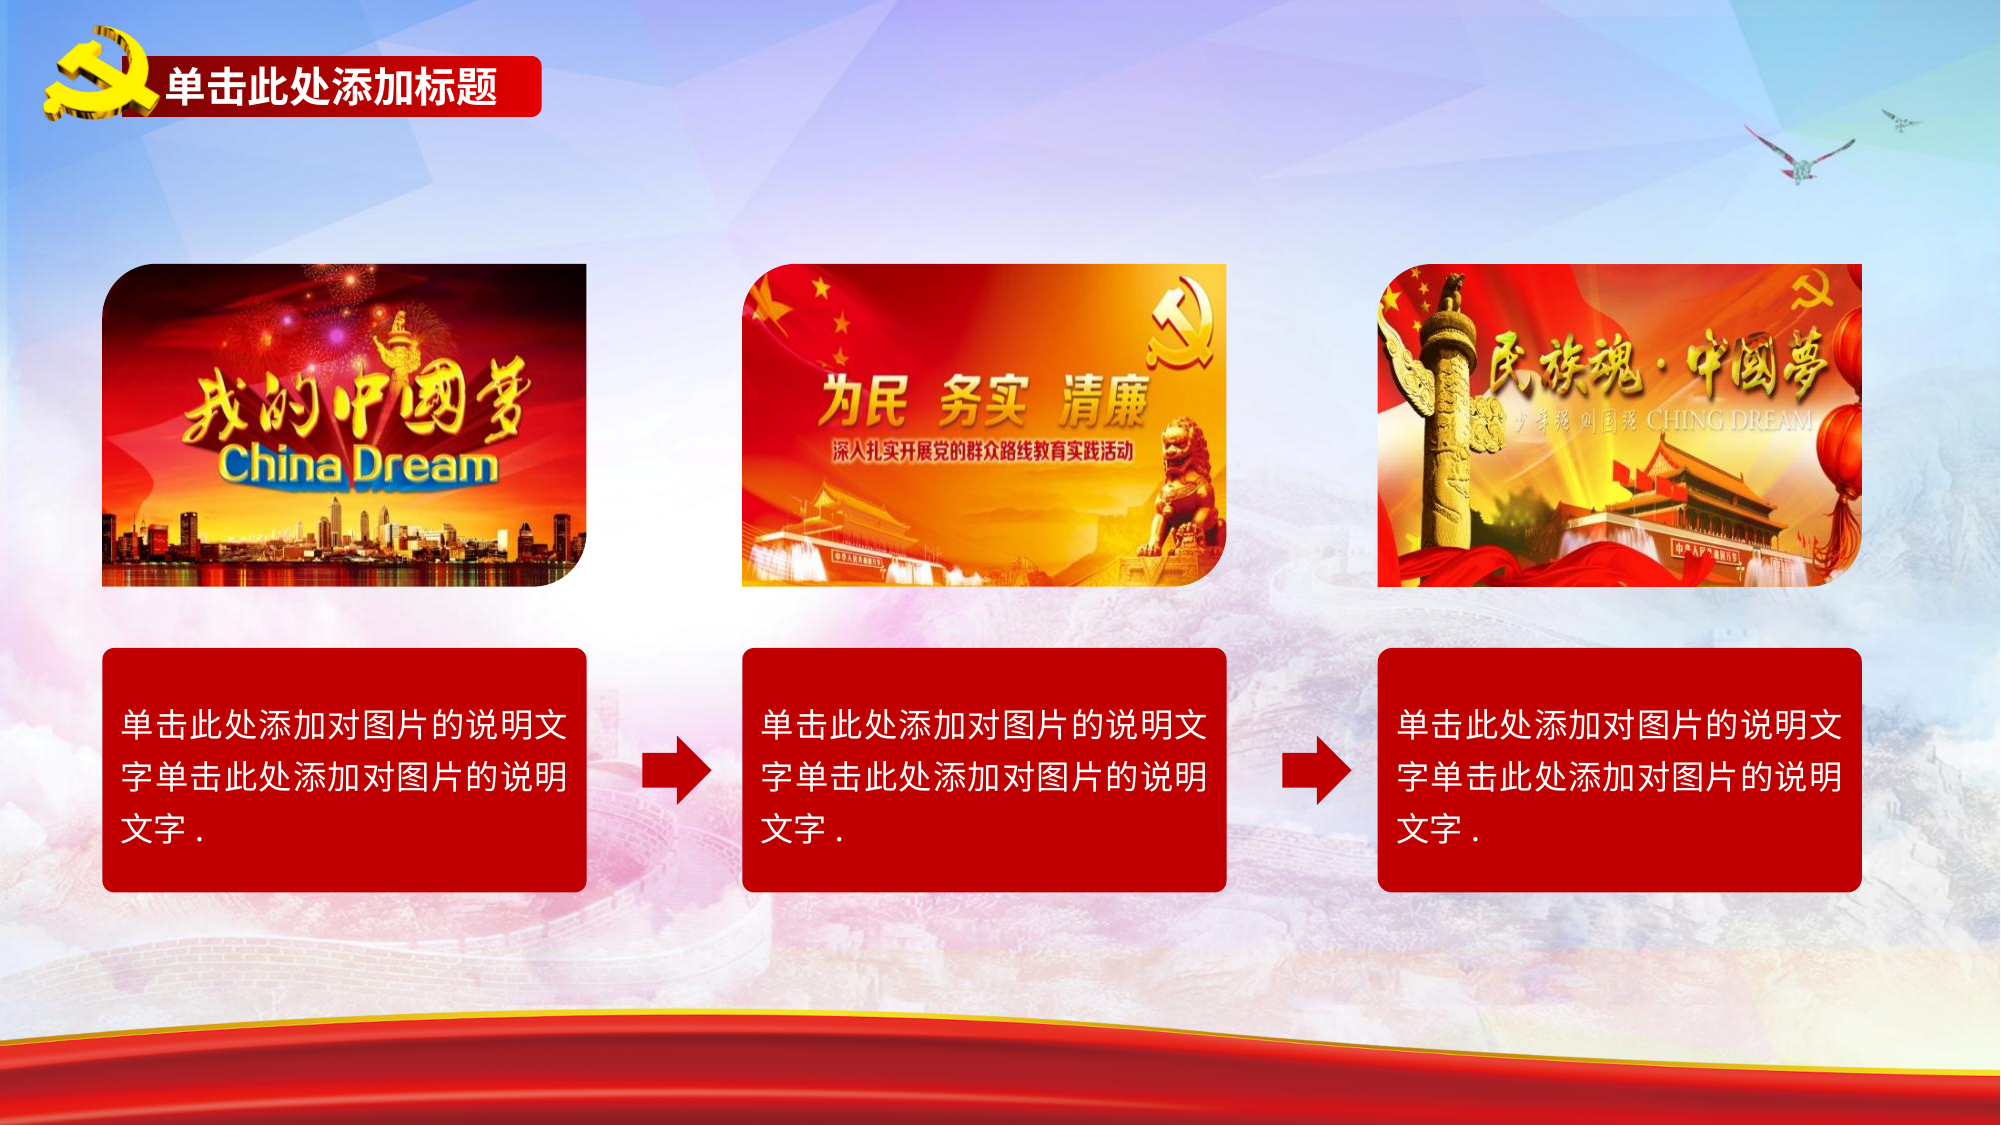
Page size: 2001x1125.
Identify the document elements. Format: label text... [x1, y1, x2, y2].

text_box 单击此处添加对图片的说明文字单击此处添加对图片的说明文字. [741, 646, 1228, 894]
text_box 单击此处添加对图片的说明文字单击此处添加对图片的说明文字. [1376, 646, 1863, 894]
text_box 单击此处添加标题 [178, 53, 514, 119]
text_box [741, 262, 1228, 588]
text_box [101, 262, 588, 588]
picture [0, 0, 2001, 1125]
text_box 单击此处添加对图片的说明文字单击此处添加对图片的说明文字. [101, 646, 588, 894]
text_box [1376, 263, 1863, 588]
text_box [1281, 733, 1354, 808]
text_box [641, 733, 714, 808]
text_box [514, 54, 543, 118]
